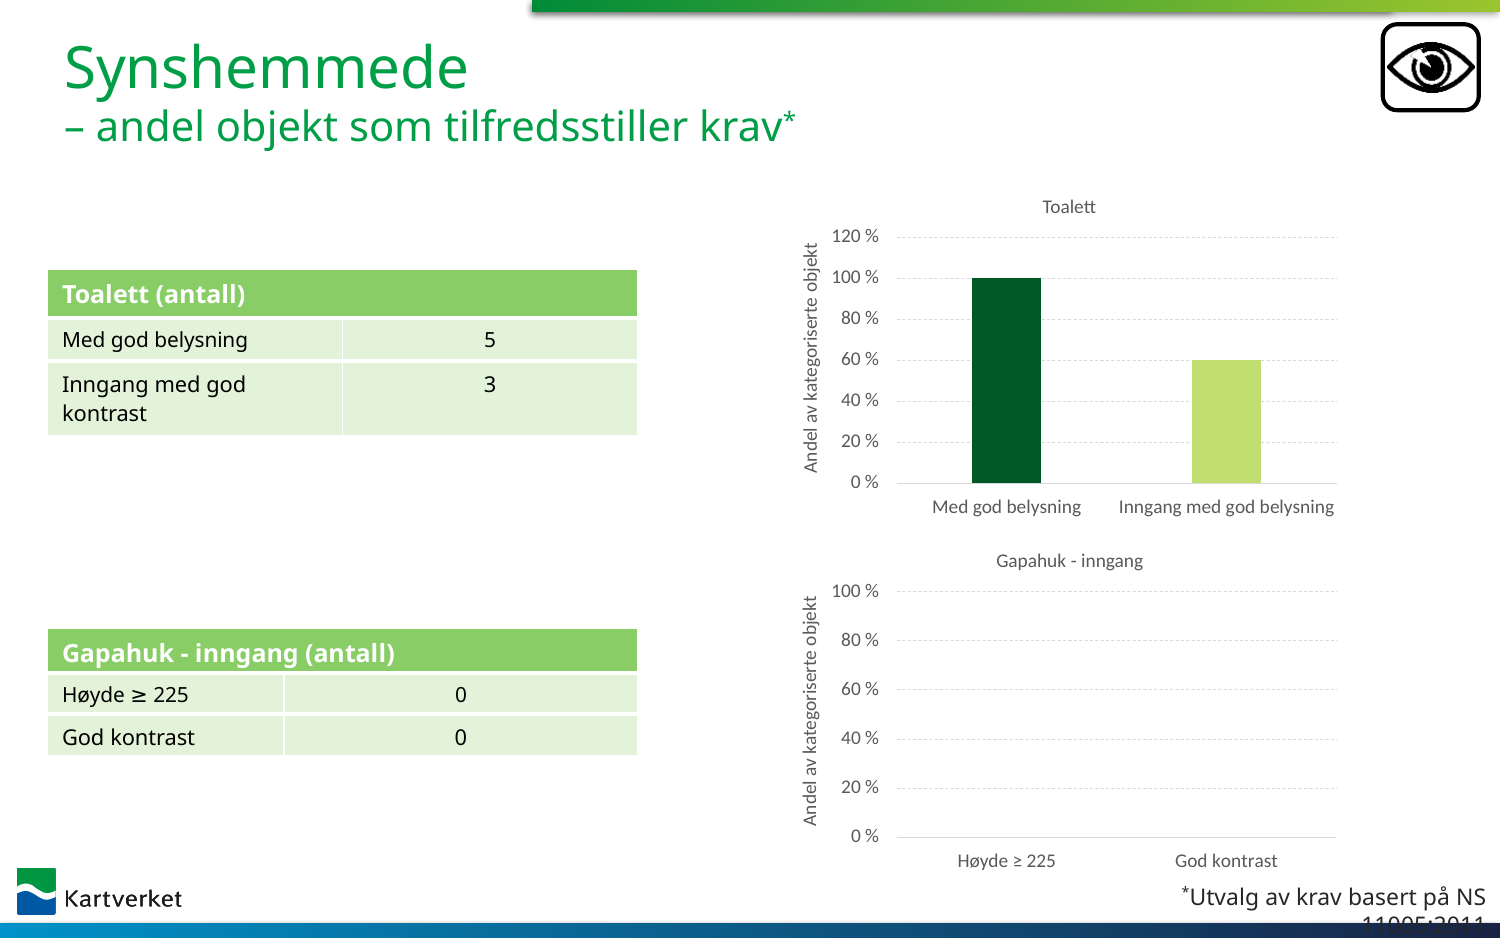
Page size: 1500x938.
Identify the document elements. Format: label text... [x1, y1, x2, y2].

table_header Toalett (antall) [48, 270, 637, 316]
table_cell 3 [343, 363, 637, 435]
table_cell 0 [285, 675, 637, 712]
table_cell Med god belysning [48, 320, 342, 359]
text_box *Utvalg av krav basert på NS 11005:2011 [1068, 873, 1500, 938]
table_cell Høyde ≥ 225 [48, 675, 283, 712]
text_box Synshemmede – andel objekt som tilfredsstiller krav* [49, 24, 1431, 158]
picture [791, 541, 1348, 880]
table_cell 0 [285, 716, 637, 755]
table_cell Inngang med god kontrast [48, 363, 342, 435]
picture [791, 187, 1348, 526]
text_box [1382, 24, 1480, 111]
table_cell 5 [343, 320, 637, 359]
table_cell God kontrast [48, 716, 283, 755]
table_header Gapahuk - inngang (antall) [48, 629, 637, 671]
